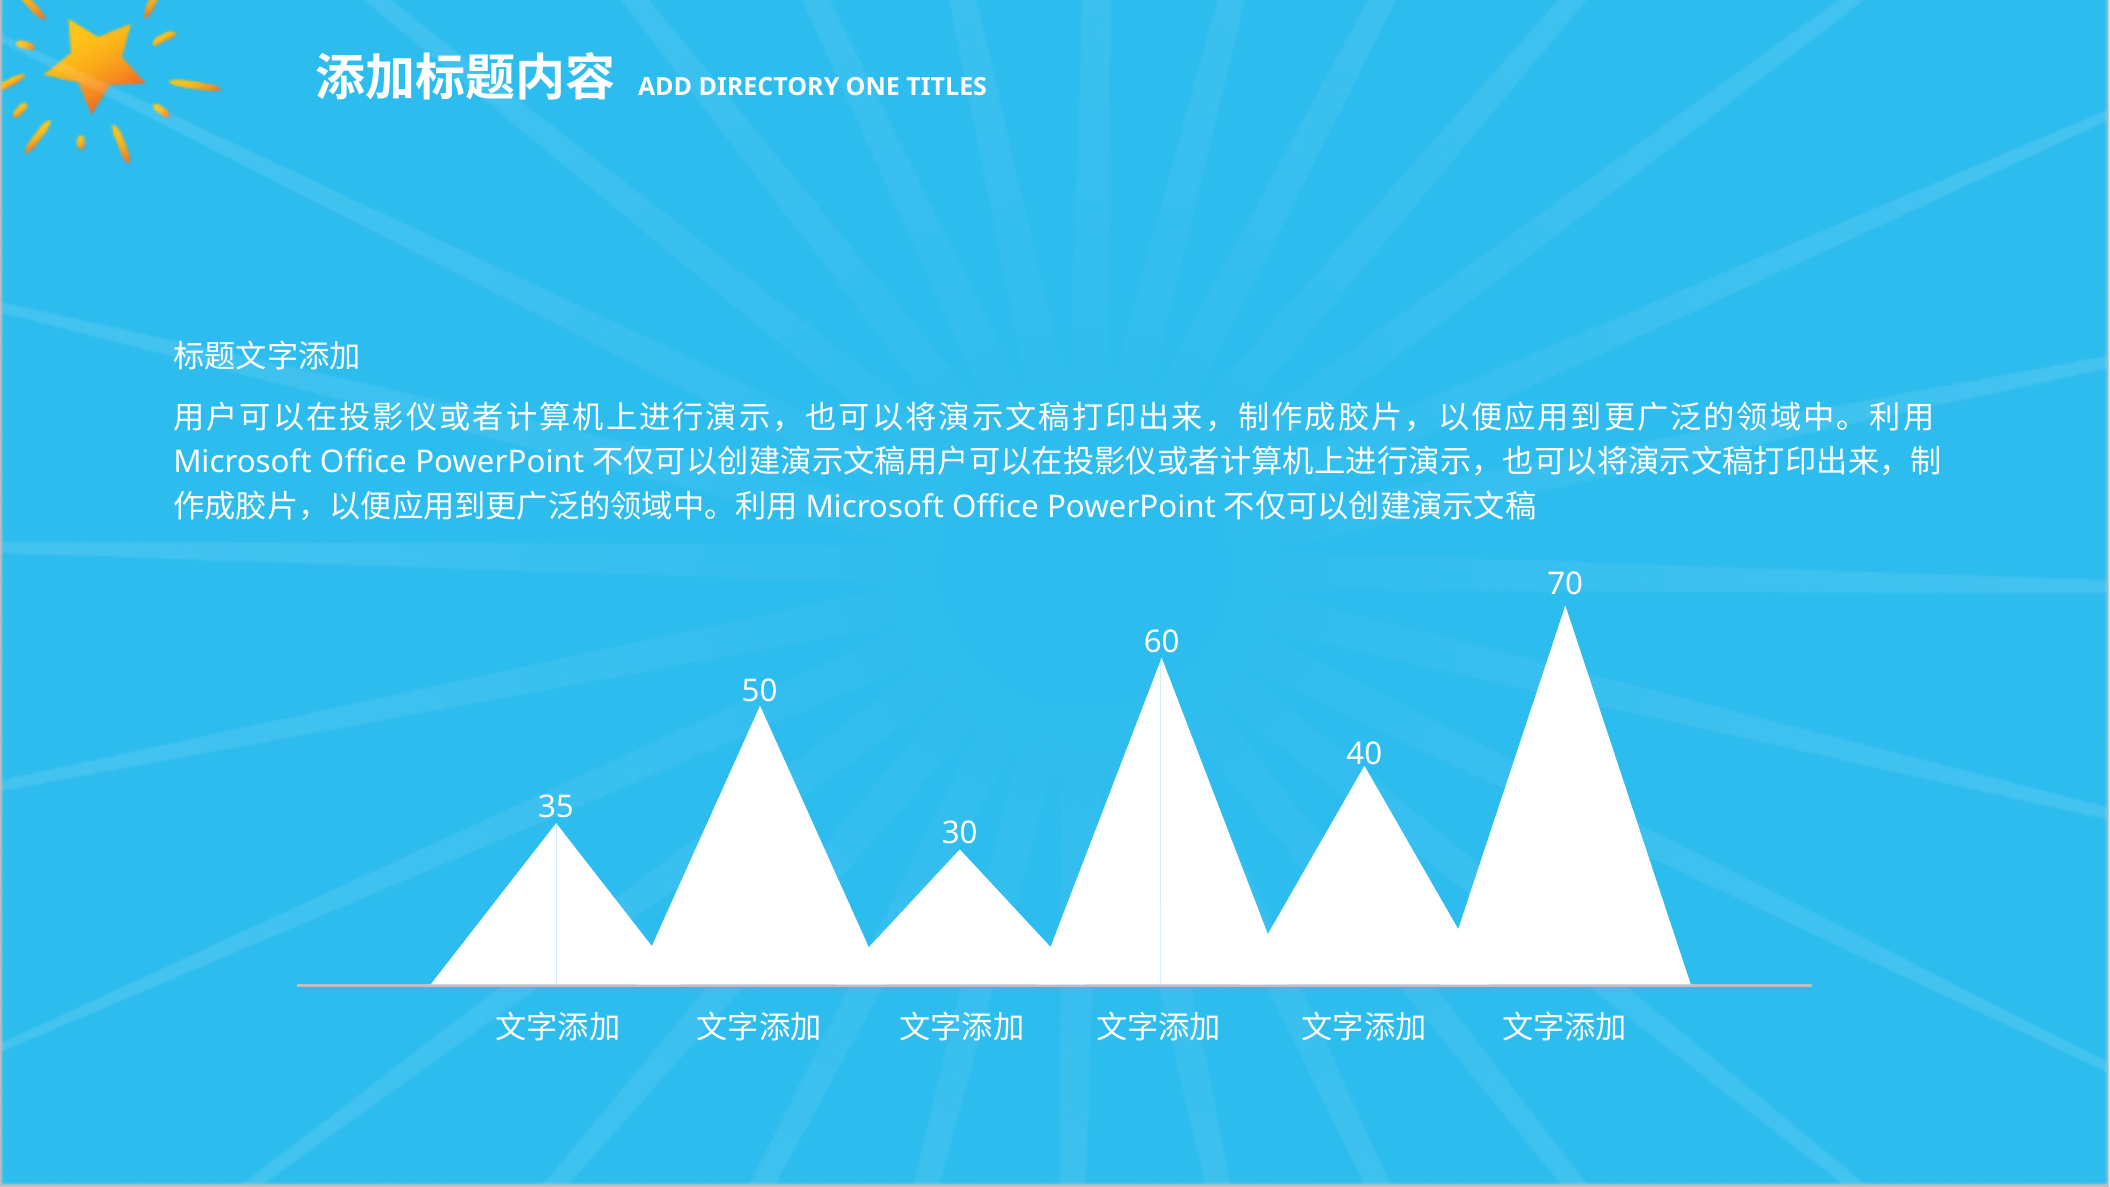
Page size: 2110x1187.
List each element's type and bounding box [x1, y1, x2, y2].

picture [0, 0, 2110, 1187]
text_box [158, 321, 1959, 1053]
